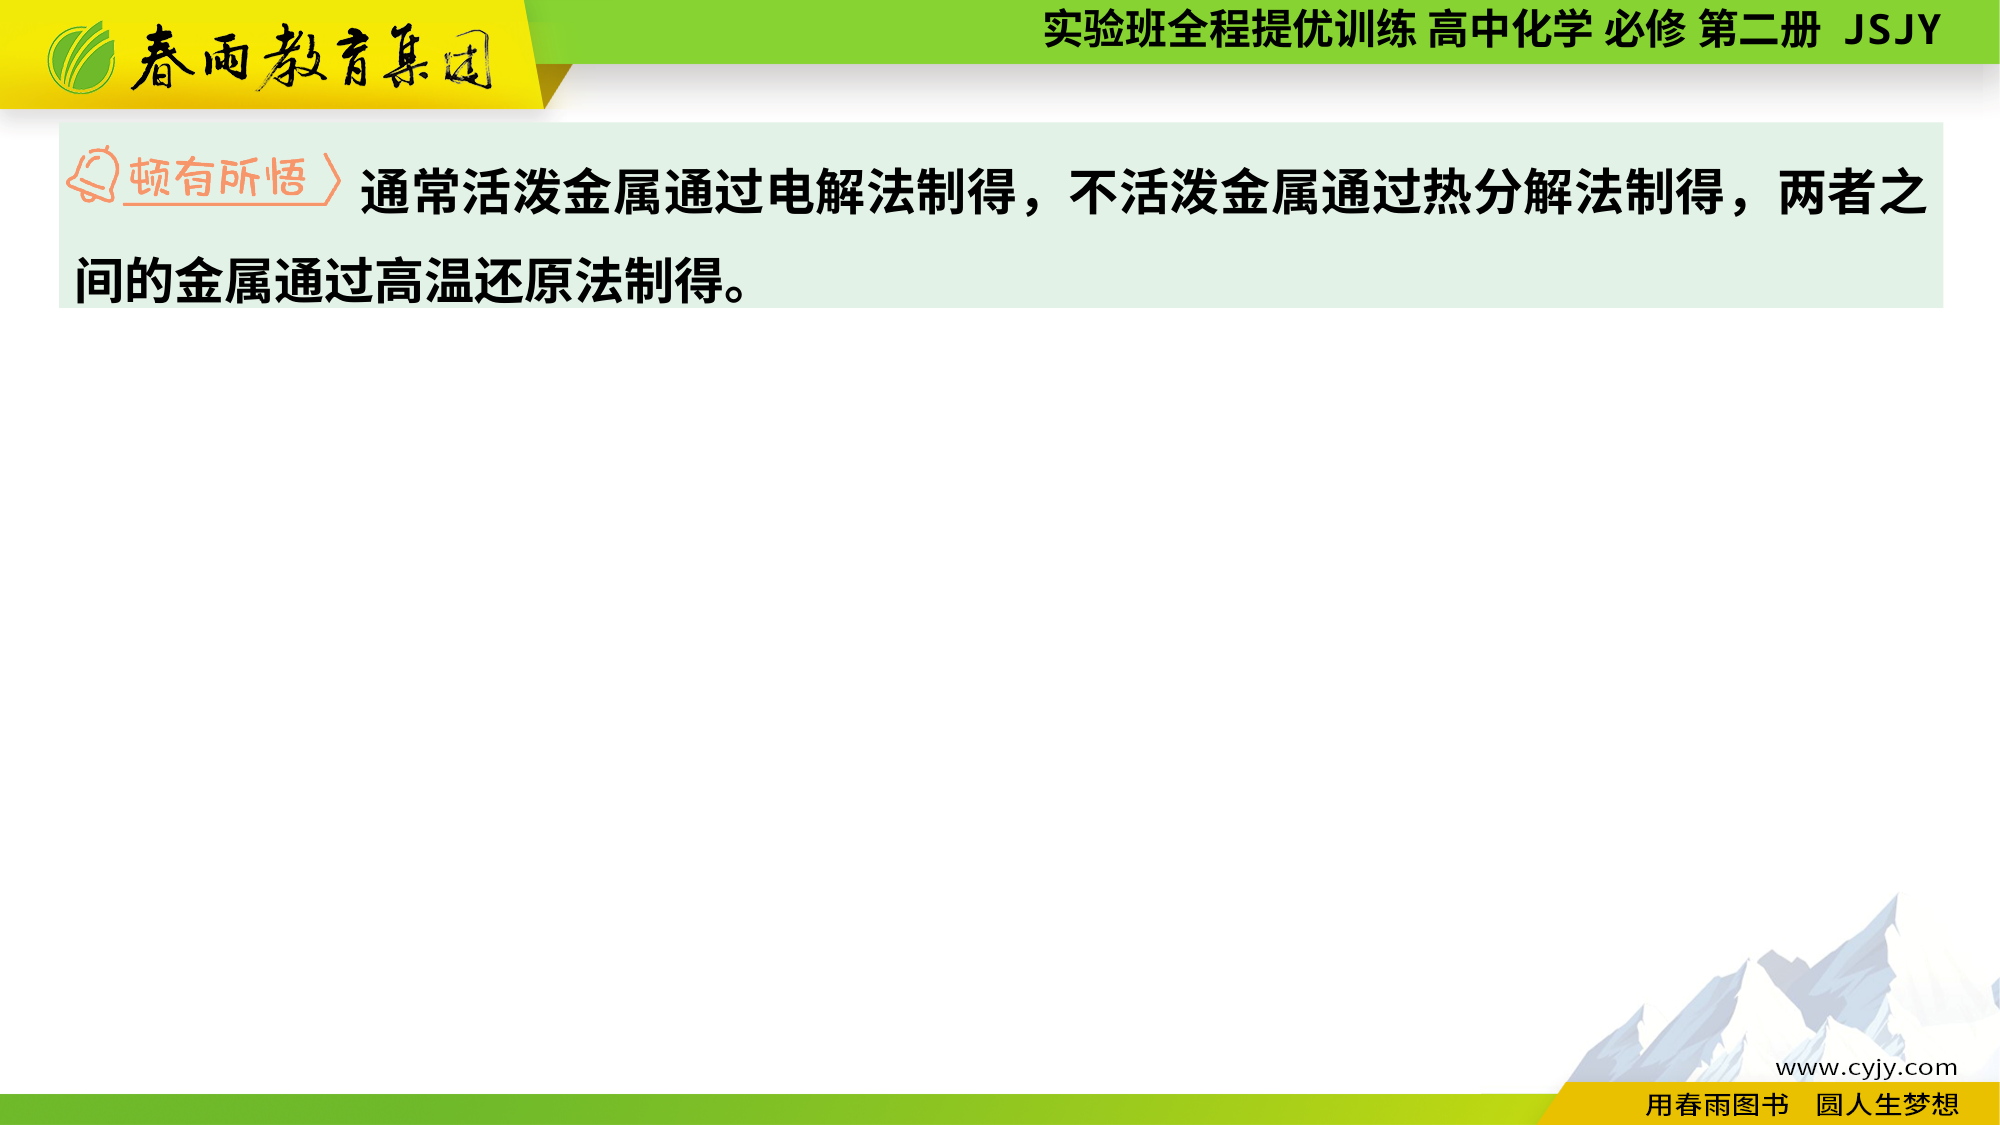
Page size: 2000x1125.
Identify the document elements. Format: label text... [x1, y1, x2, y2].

list 通常活泼金属通过电解法制得，不活泼金属通过热分解法制得，两者之间的金属通过高温还原法制得。 [59, 122, 1944, 308]
picture [0, 0, 2000, 1125]
